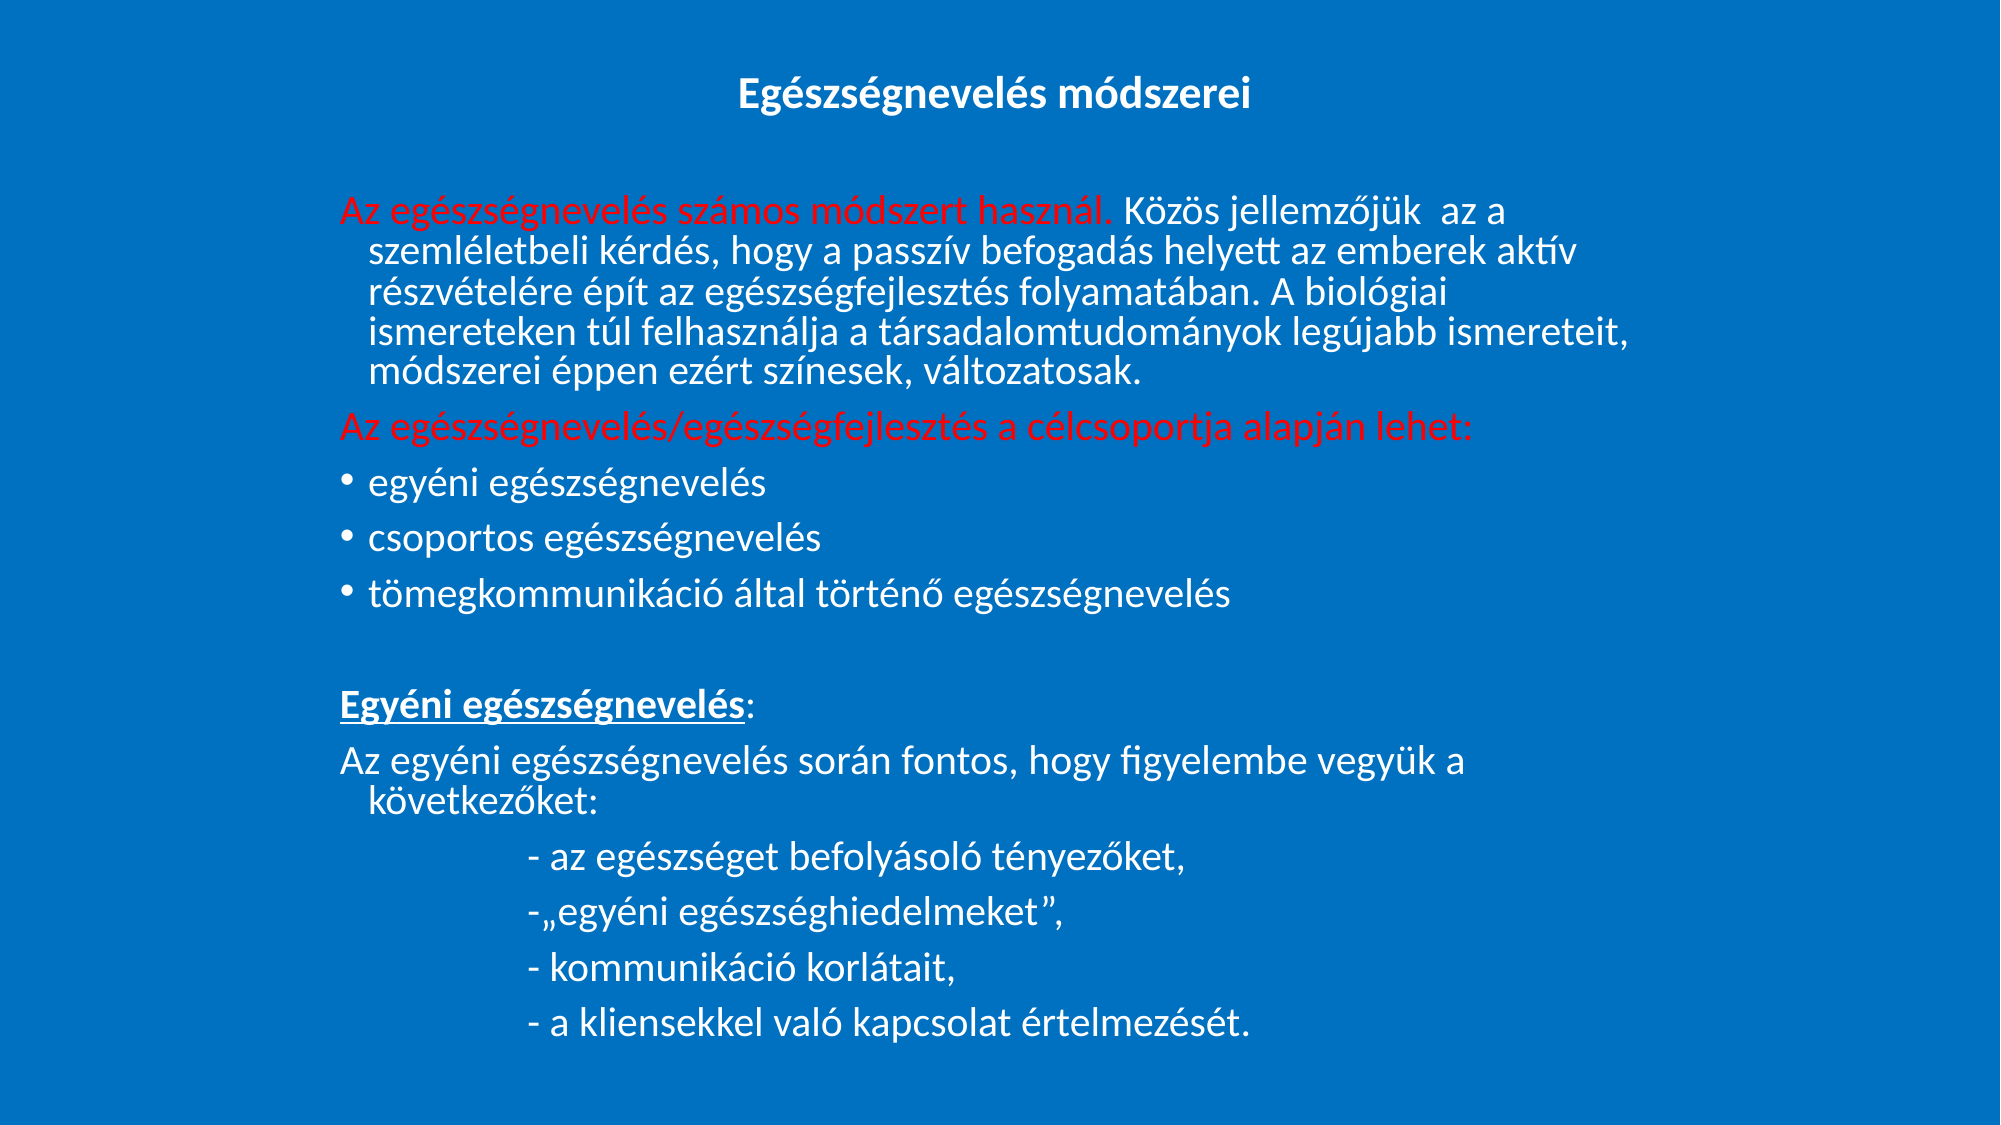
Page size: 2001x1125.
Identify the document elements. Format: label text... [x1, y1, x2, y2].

list Egészségnevelés módszerei Az egészségnevelés számos módszert használ. Közös jellemzőjük az a szemléletbeli kérdés, hogy a passzív befogadás helyett az emberek aktív részvételére épít az egészségfejlesztés folyamatában. A biológiai ismereteken túl felhasználja a társadalomtudományok legújabb ismereteit, módszerei éppen ezért színesek, változatosak. Az egészségnevelés/egészségfejlesztés a célcsoportja alapján lehet: egyéni egészségnevelés csoportos egészségnevelés tömegkommunikáció által történő egészségnevelés Egyéni egészségnevelés: Az egyéni egészségnevelés során fontos, hogy figyelembe vegyük a következőket: - az egészséget befolyásoló tényezőket, -„egyéni egészséghiedelmeket”, - kommunikáció korlátait, - a kliensekkel való kapcsolat értelmezését. [324, 66, 1675, 1125]
